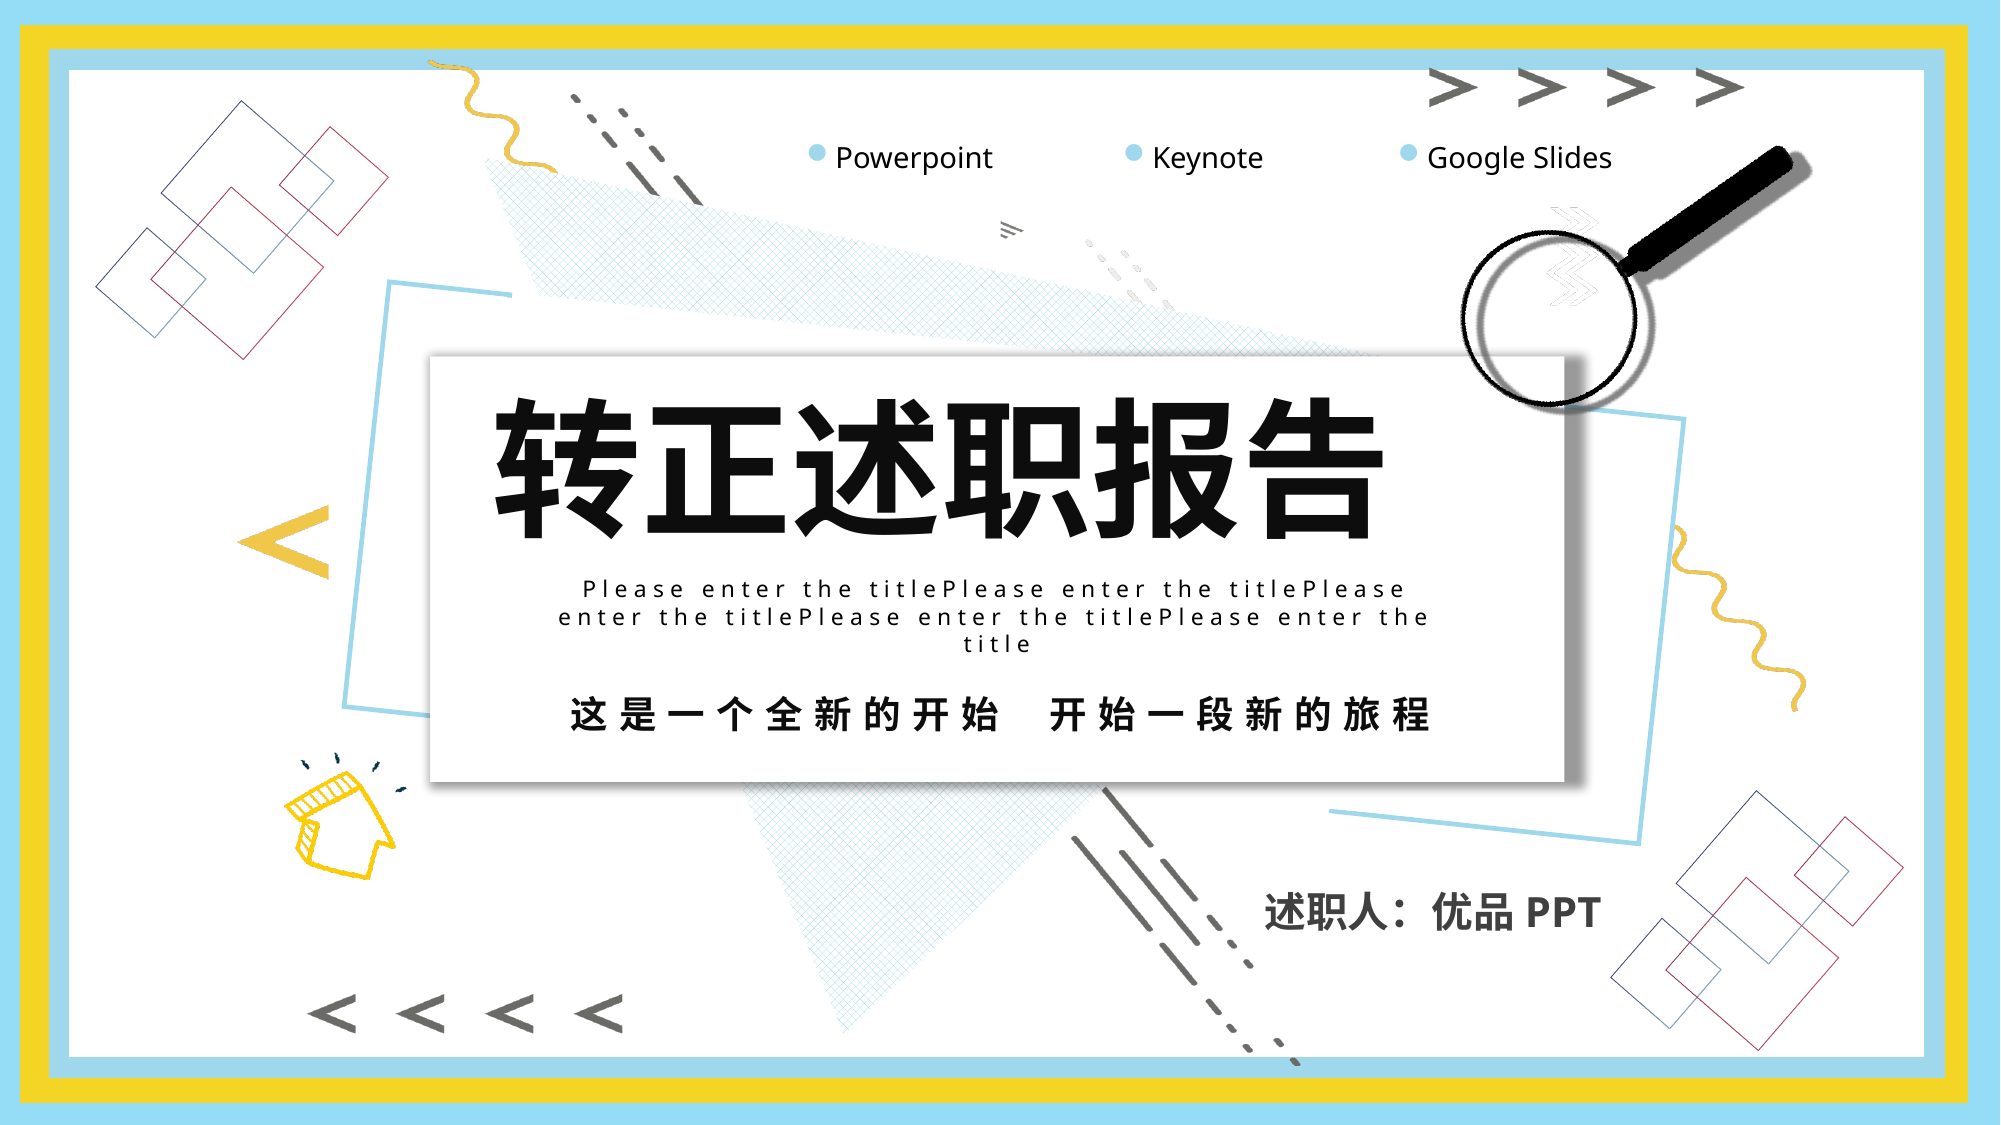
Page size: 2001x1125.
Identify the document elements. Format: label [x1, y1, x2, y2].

picture [518, 829, 1525, 1125]
picture [518, 0, 1803, 455]
picture [95, 100, 389, 360]
picture [1610, 790, 1904, 1051]
text_box [366, 287, 1663, 829]
text_box [22, 28, 518, 1100]
picture [274, 743, 414, 884]
text_box [1525, 28, 1965, 1100]
